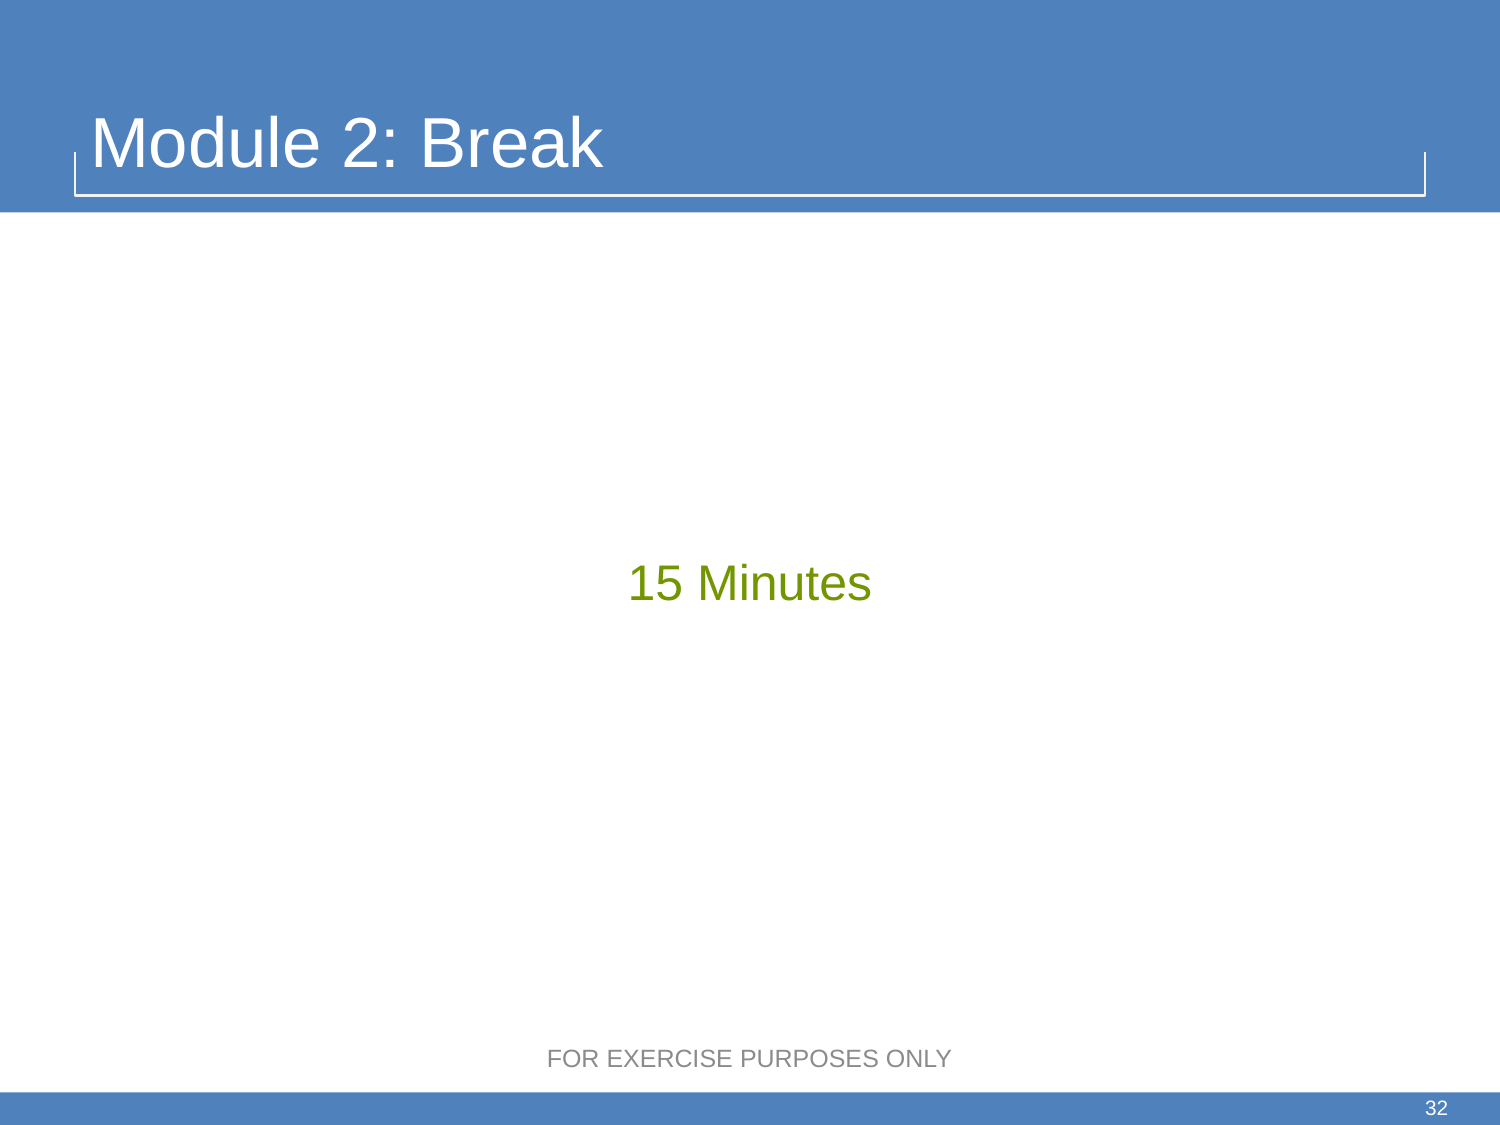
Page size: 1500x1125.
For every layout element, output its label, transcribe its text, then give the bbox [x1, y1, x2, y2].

list 15 Minutes [74, 262, 1426, 1006]
title Module 2: Break [74, 44, 1426, 233]
footer FOR EXERCISE PURPOSES ONLY [512, 1042, 988, 1103]
